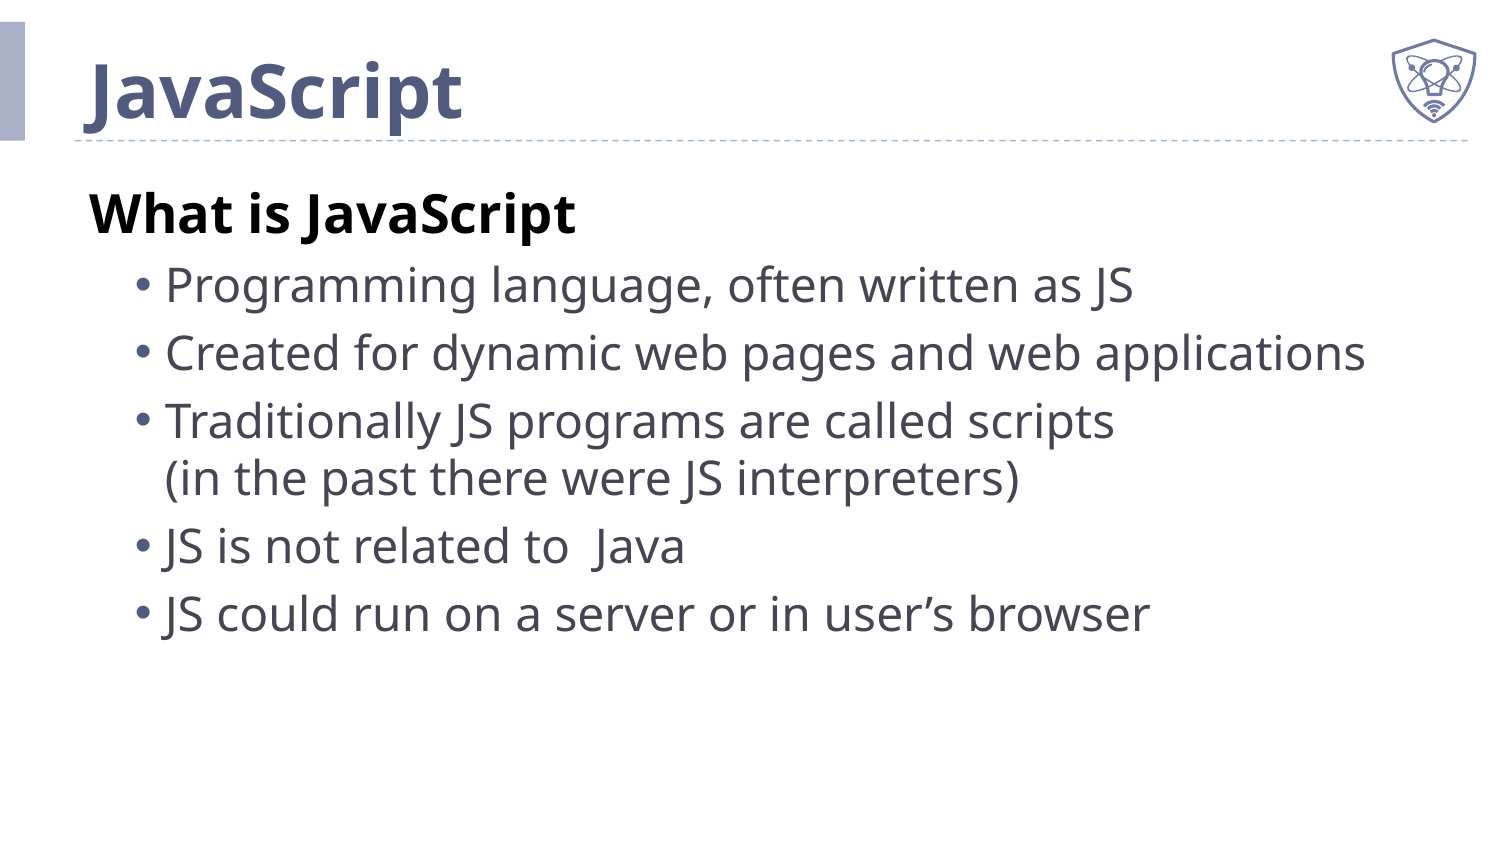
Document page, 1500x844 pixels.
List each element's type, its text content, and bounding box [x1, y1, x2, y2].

title JavaScript [75, 18, 1475, 141]
list What is JavaScript Programming language, often written as JS Created for dynamic web pages and web applications Traditionally JS programs are called scripts (in the past there were JS interpreters) JS is not related to Java JS could run on a server or in user’s browser [75, 171, 1475, 835]
